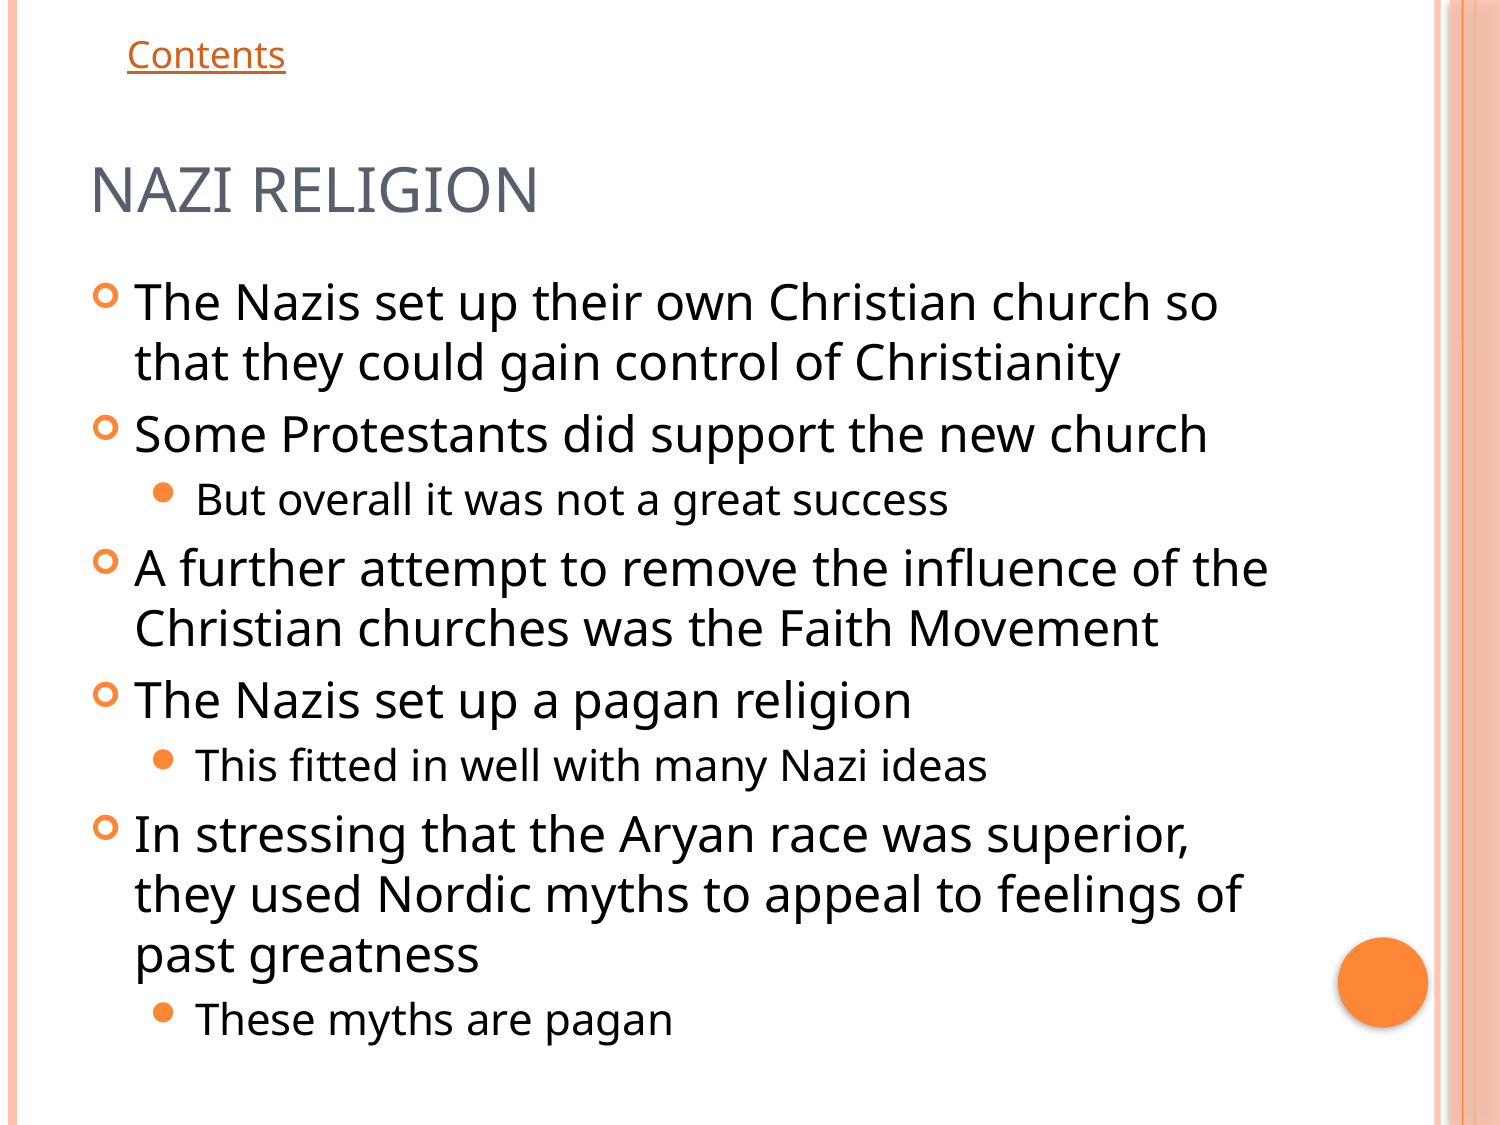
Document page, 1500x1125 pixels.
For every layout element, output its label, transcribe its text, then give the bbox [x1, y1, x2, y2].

list The Nazis set up their own Christian church so that they could gain control of Christianity Some Protestants did support the new church But overall it was not a great success A further attempt to remove the influence of the Christian churches was the Faith Movement The Nazis set up a pagan religion This fitted in well with many Nazi ideas In stressing that the Aryan race was superior, they used Nordic myths to appeal to feelings of past greatness These myths are pagan [74, 262, 1301, 1063]
title Nazi Religion [75, 45, 1300, 233]
